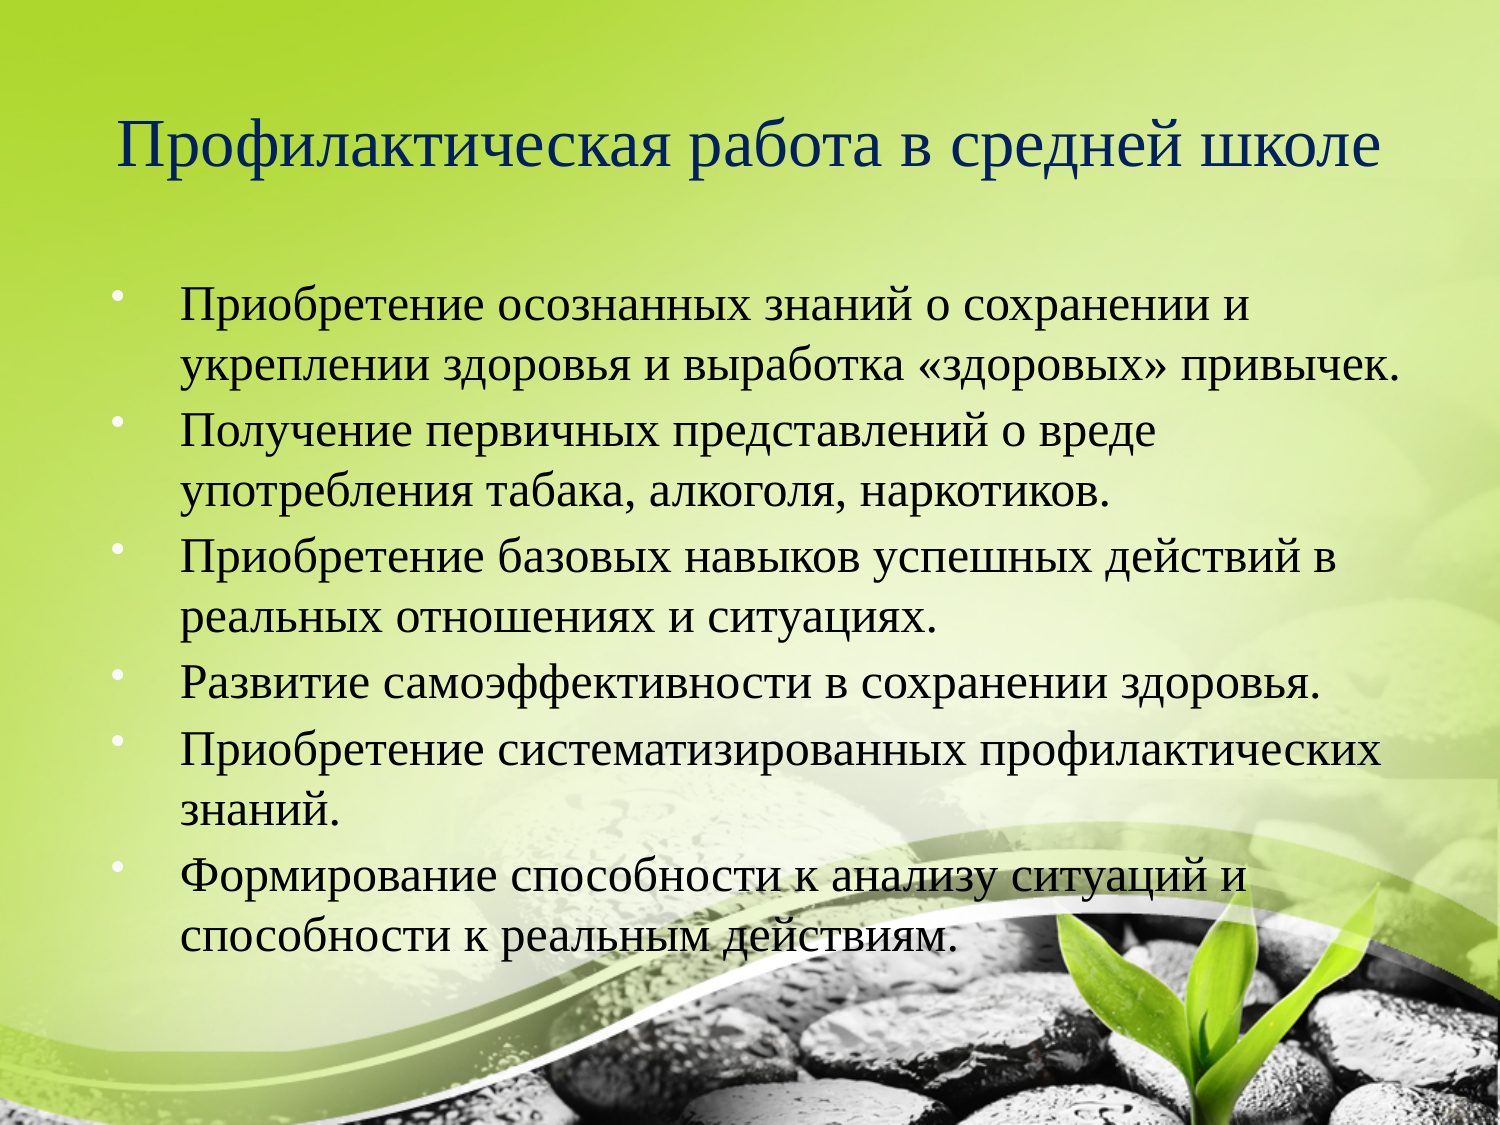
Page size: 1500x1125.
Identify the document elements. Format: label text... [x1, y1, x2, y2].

list Приобретение осознанных знаний о сохранении и укреплении здоровья и выработка «здоровых» привычек. Получение первичных представлений о вреде употребления табака, алкоголя, наркотиков. Приобретение базовых навыков успешных действий в реальных отношениях и ситуациях. Развитие самоэффективности в сохранении здоровья. Приобретение систематизированных профилактических знаний. Формирование способности к анализу ситуаций и способности к реальным действиям. [75, 262, 1425, 1005]
picture [0, 0, 1500, 1125]
title Профилактическая работа в средней школе [75, 45, 1425, 233]
